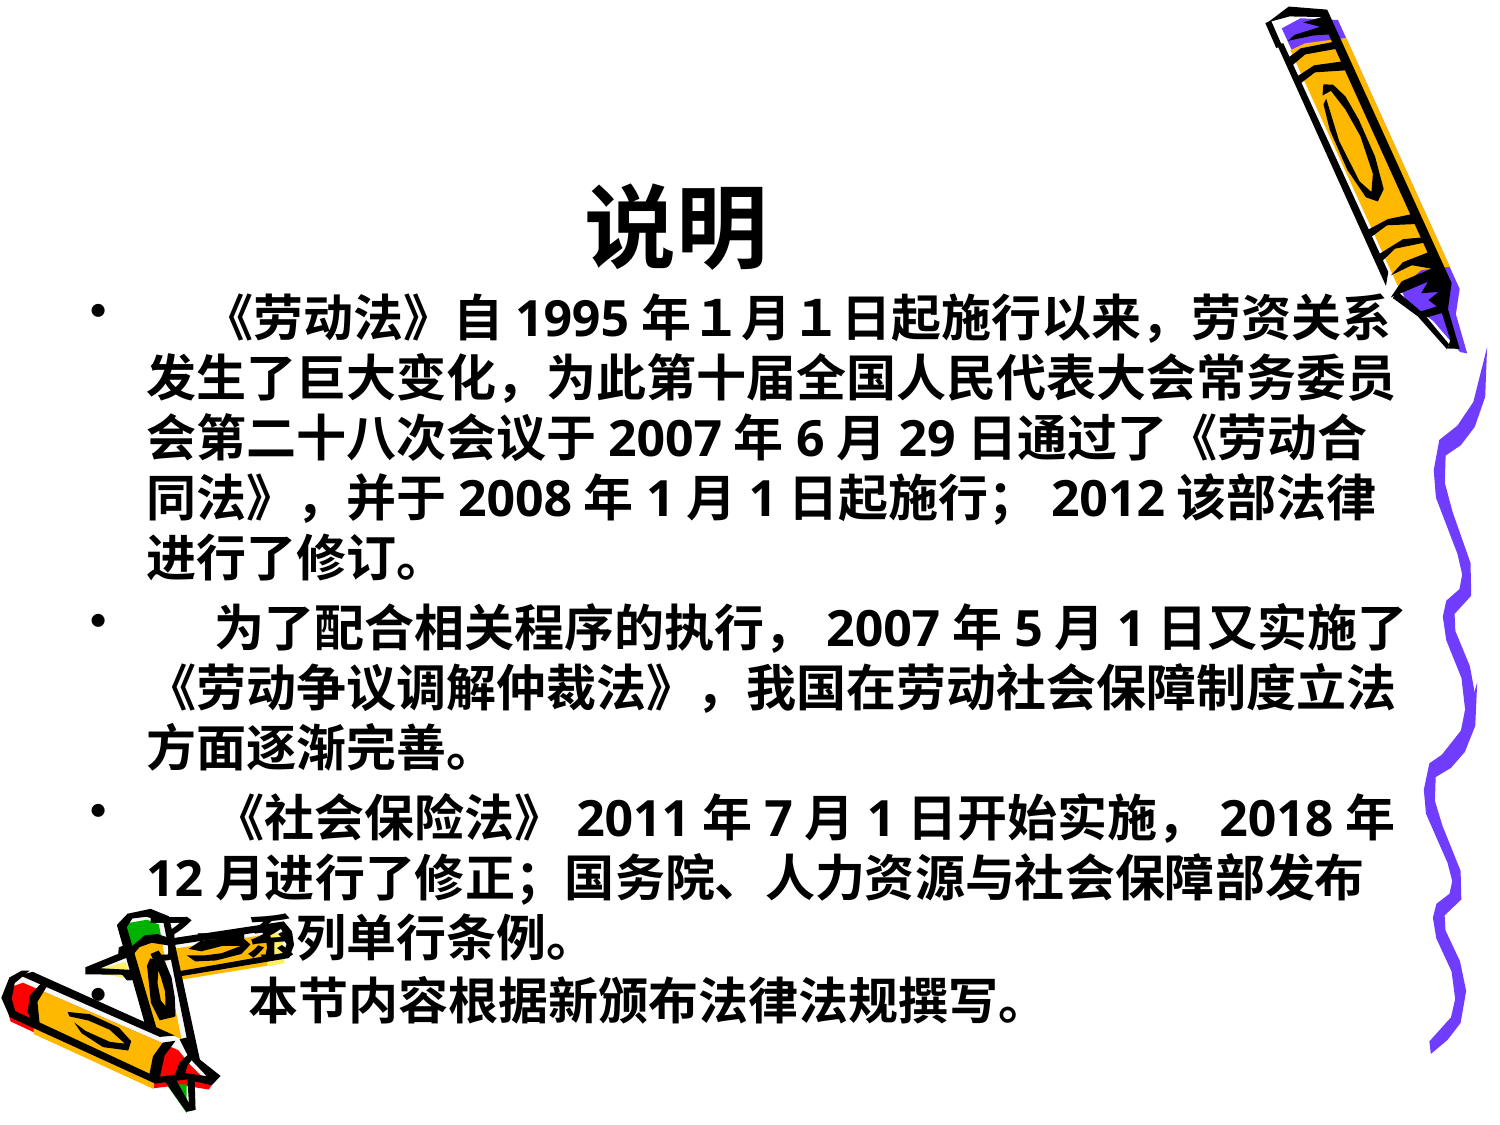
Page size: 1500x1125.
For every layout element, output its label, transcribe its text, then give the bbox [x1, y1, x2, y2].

title 说明 [112, 24, 1240, 278]
list 《劳动法》自1995年１月１日起施行以来，劳资关系发生了巨大变化，为此第十届全国人民代表大会常务委员会第二十八次会议于2007年6月29日通过了《劳动合同法》，并于2008年1月1日起施行；2012该部法律进行了修订。 为了配合相关程序的执行，2007年5月1日又实施了《劳动争议调解仲裁法》，我国在劳动社会保障制度立法方面逐渐完善。 《社会保险法》2011年7月1日开始实施，2018年12月进行了修正；国务院、人力资源与社会保障部发布了一系列单行条例。 本节内容根据新颁布法律法规撰写。 [74, 278, 1426, 1083]
